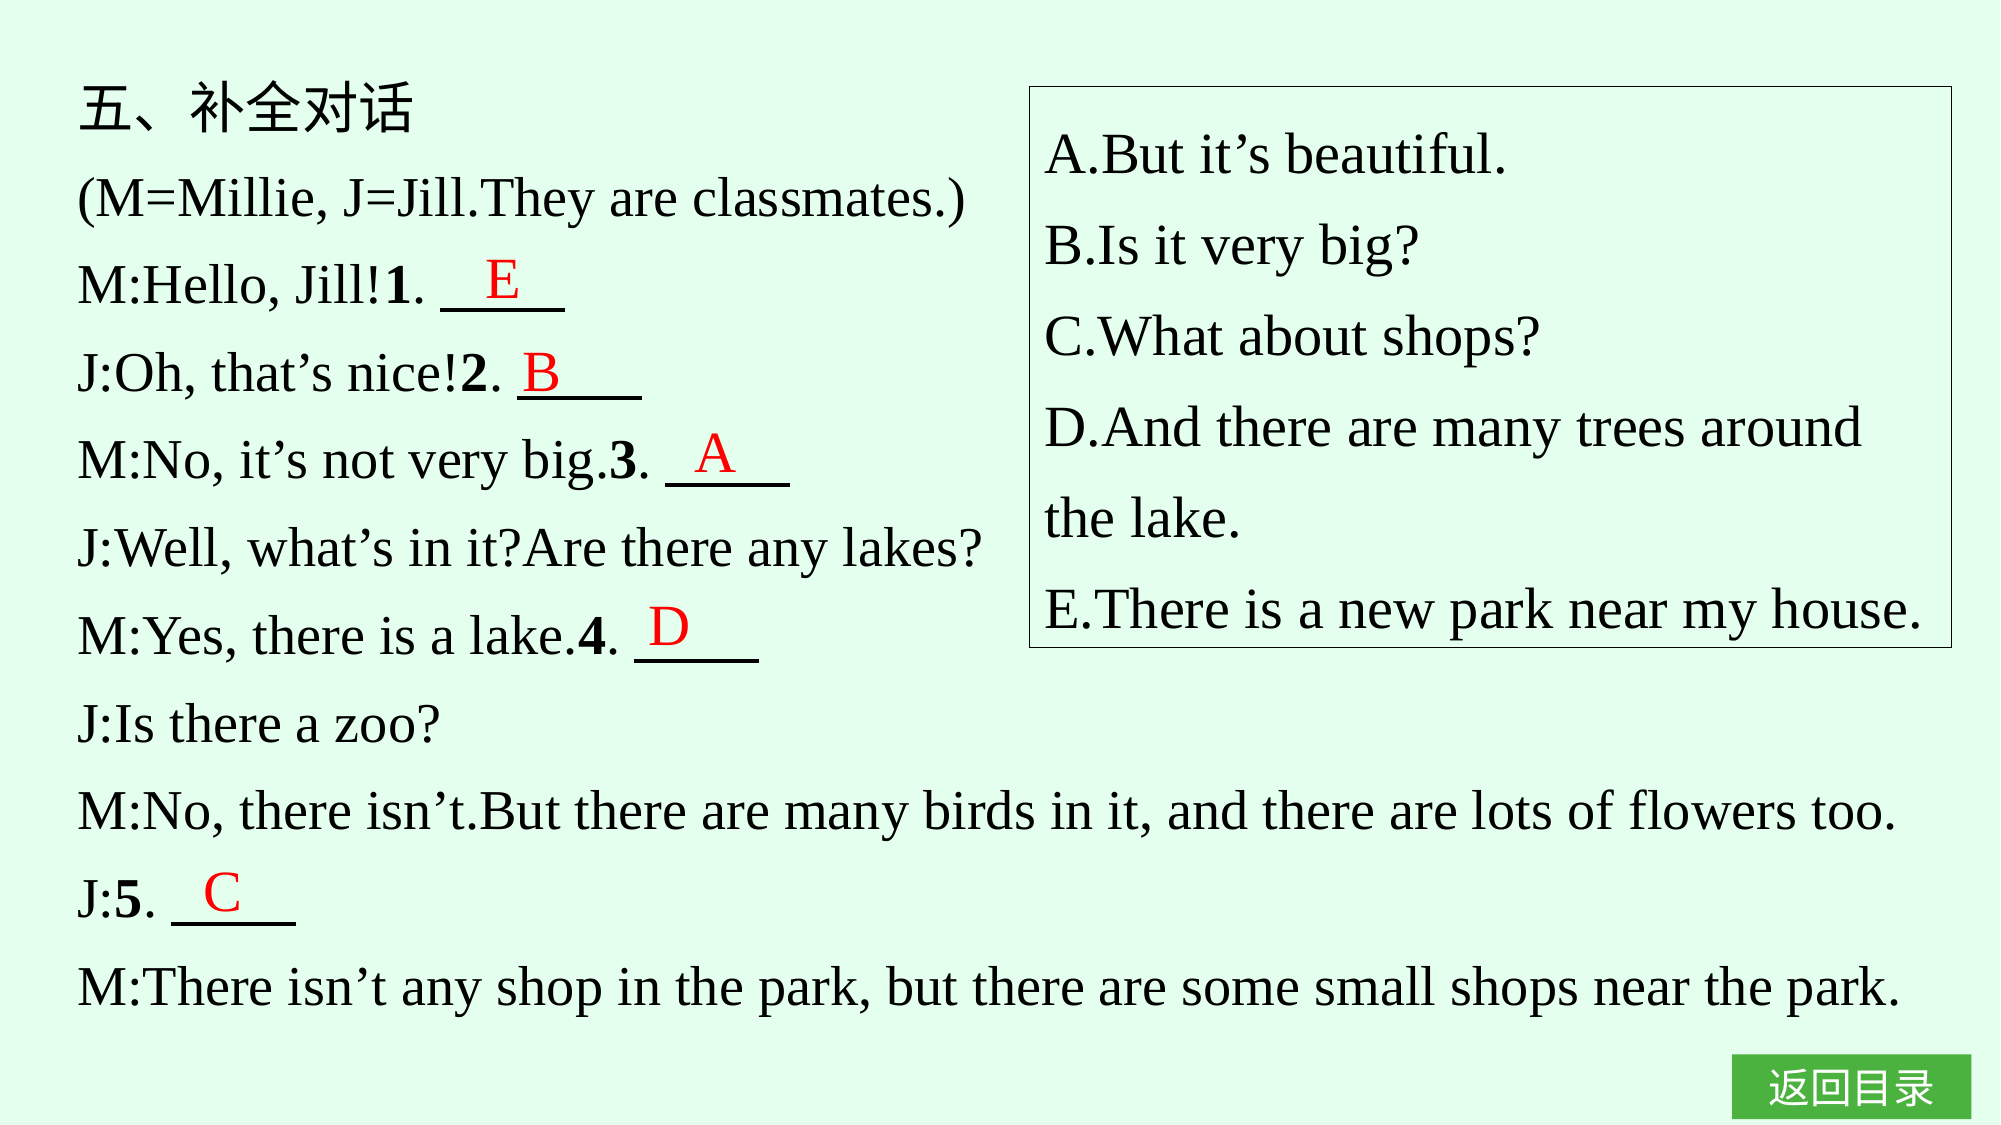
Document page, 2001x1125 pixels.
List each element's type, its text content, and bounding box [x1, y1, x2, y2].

text_box B [507, 311, 576, 411]
text_box E [470, 219, 536, 318]
text_box C [188, 831, 258, 931]
text_box A.But it’s beautiful. B.Is it very big? C.What about shops? D.And there are many trees around the lake. E.There is a new park near my house. [1029, 86, 1952, 648]
text_box 五、补全对话 (M=Millie, J=Jill.They are classmates.) M:Hello, Jill!1. J:Oh, that’s nice!2. M:No, it’s not very big.3. J:Well, what’s in it?Are there any lakes? M:Yes, there is a lake.4. J:Is there a zoo? M:No, there isn’t.But there are many birds in it, and there are lots of flowers too. J:5. M:There isn’t any shop in the park, but there are some small shops near the park. [62, 44, 1938, 1024]
text_box D [633, 565, 706, 665]
text_box A [679, 392, 752, 492]
